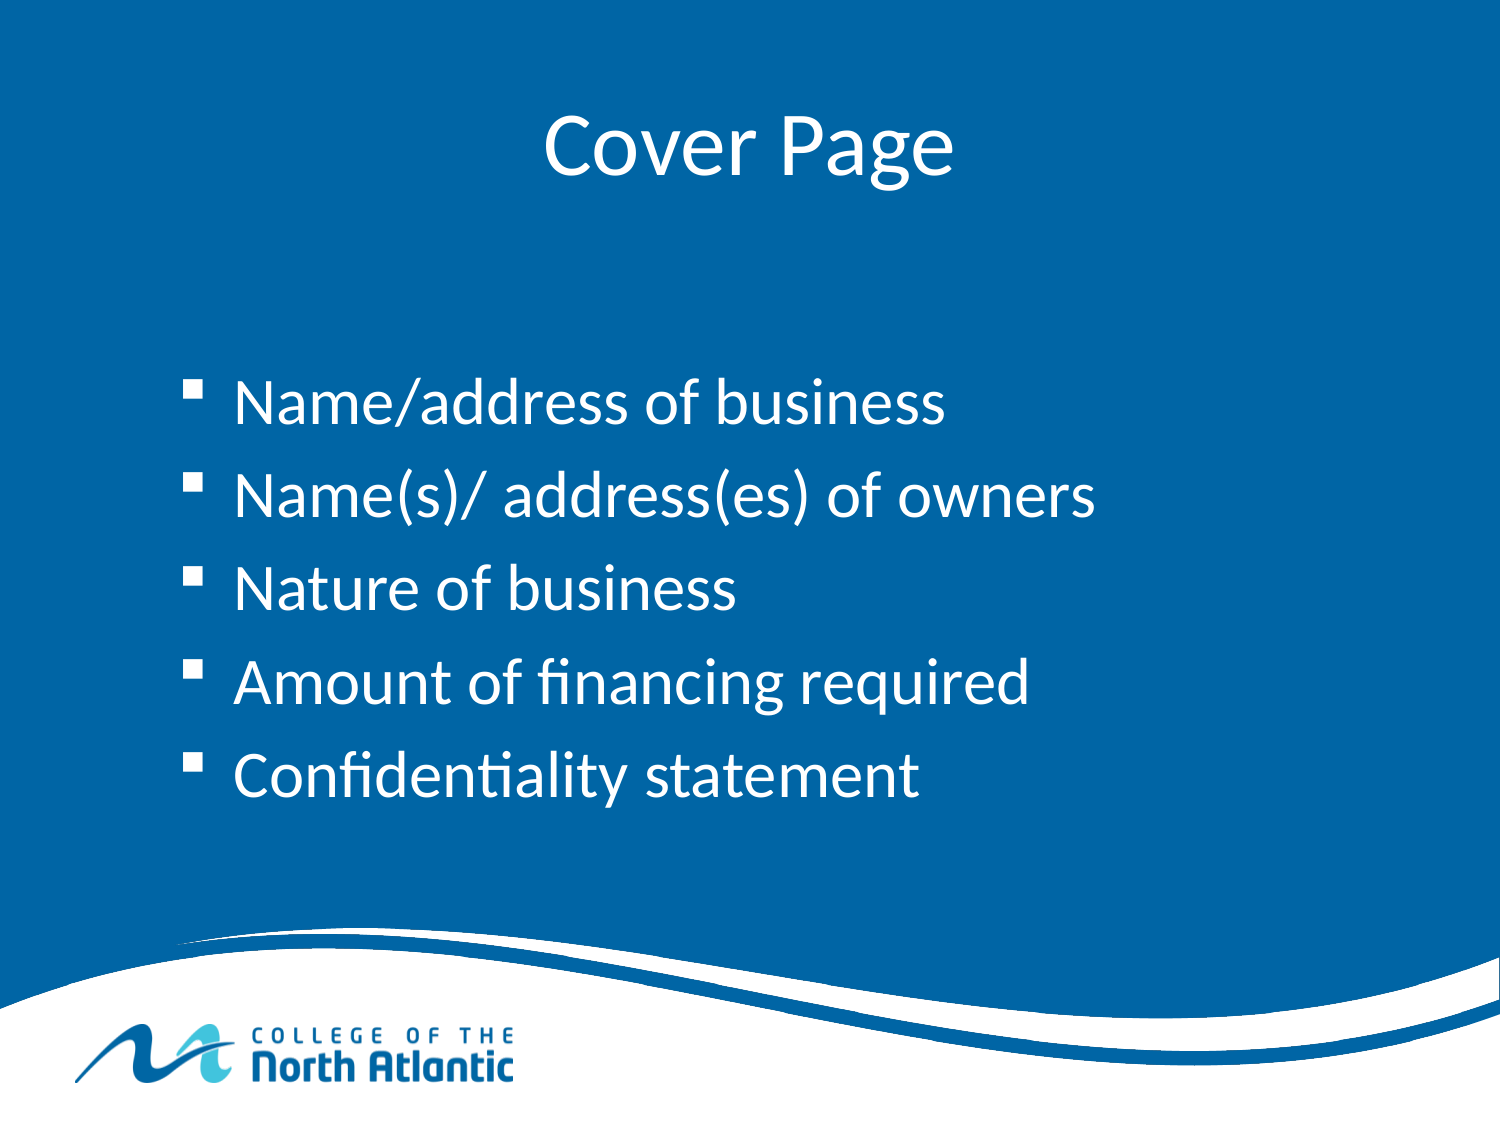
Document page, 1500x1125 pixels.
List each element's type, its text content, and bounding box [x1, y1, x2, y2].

picture [0, 928, 1500, 1125]
list Name/address of business Name(s)/ address(es) of owners Nature of business Amount of financing required Confidentiality statement [162, 350, 1438, 1000]
title Cover Page [75, 45, 1425, 233]
